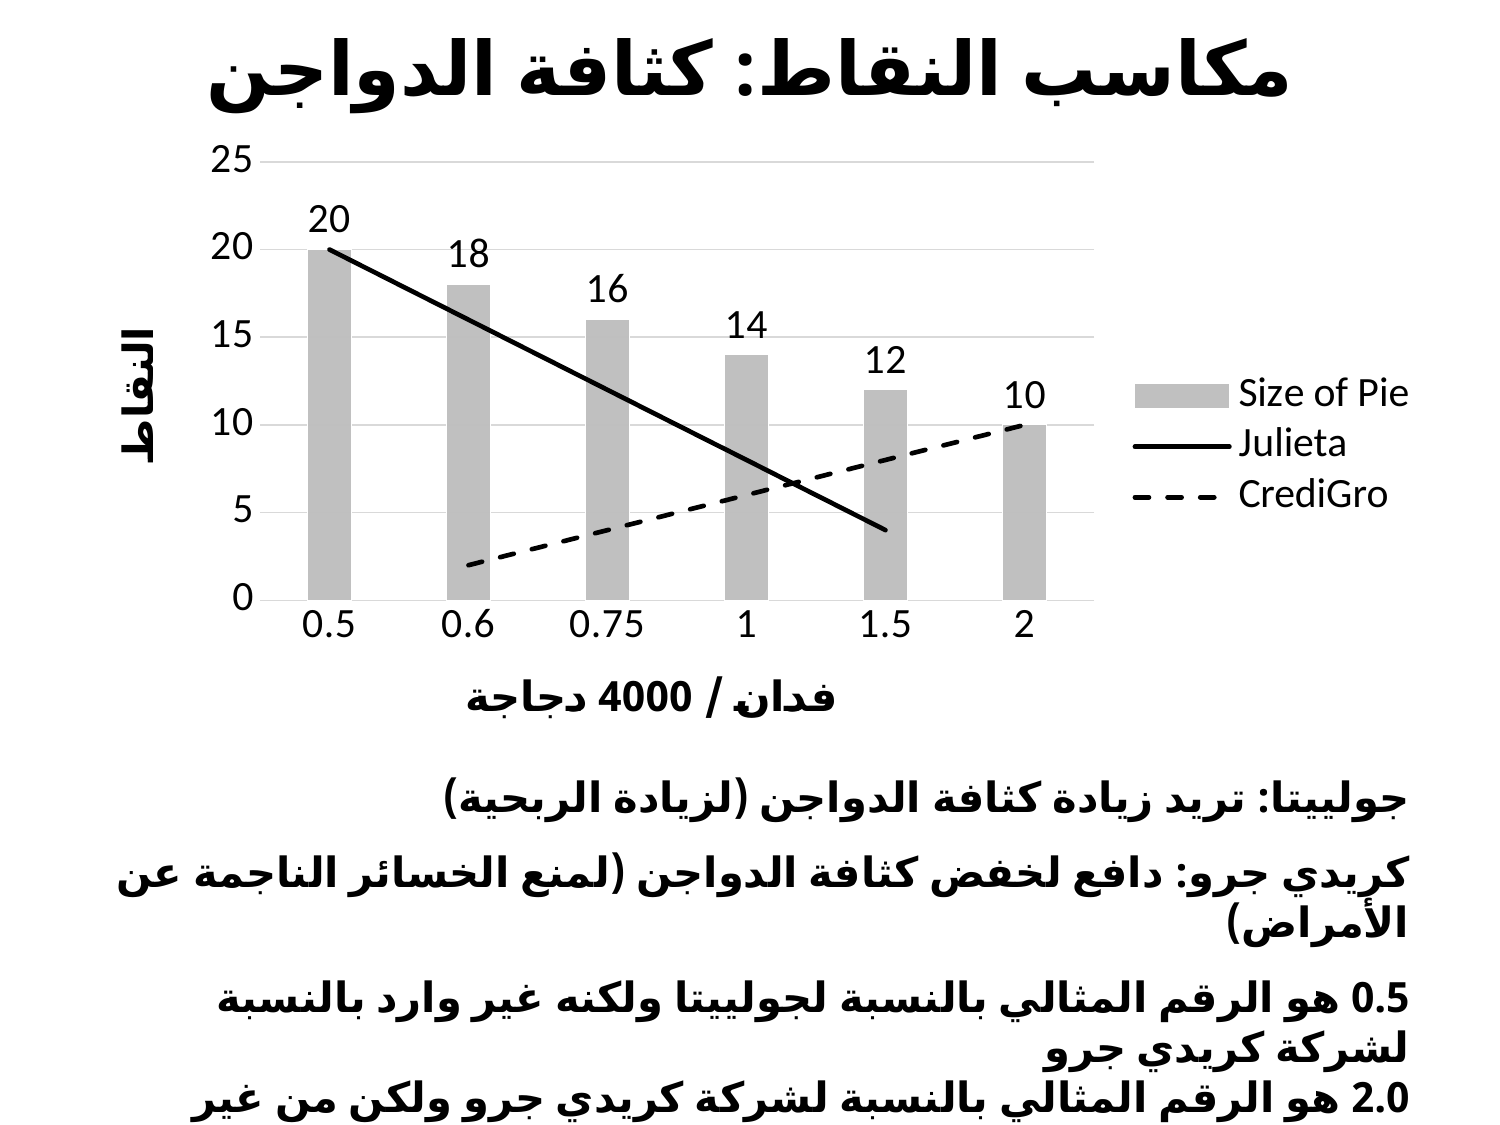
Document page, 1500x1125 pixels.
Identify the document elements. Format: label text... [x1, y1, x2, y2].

chart [76, 127, 1436, 767]
title مكاسب النقاط: كثافة الدواجن [0, 0, 1500, 160]
text_box جولييتا: تريد زيادة كثافة الدواجن (لزيادة الربحية) كريدي جرو: دافع لخفض كثافة الدواجن (لمنع الخسائر الناجمة عن الأمراض) 0.5 هو الرقم المثالي بالنسبة لجولييتا ولكنه غير وارد بالنسبة لشركة كريدي جرو 2.0 هو الرقم المثالي بالنسبة لشركة كريدي جرو ولكن من غير الوارد بالنسبة لجولييتا حجم الغنيمة: الحد الأقصى 0.6 [64, 763, 1425, 1125]
